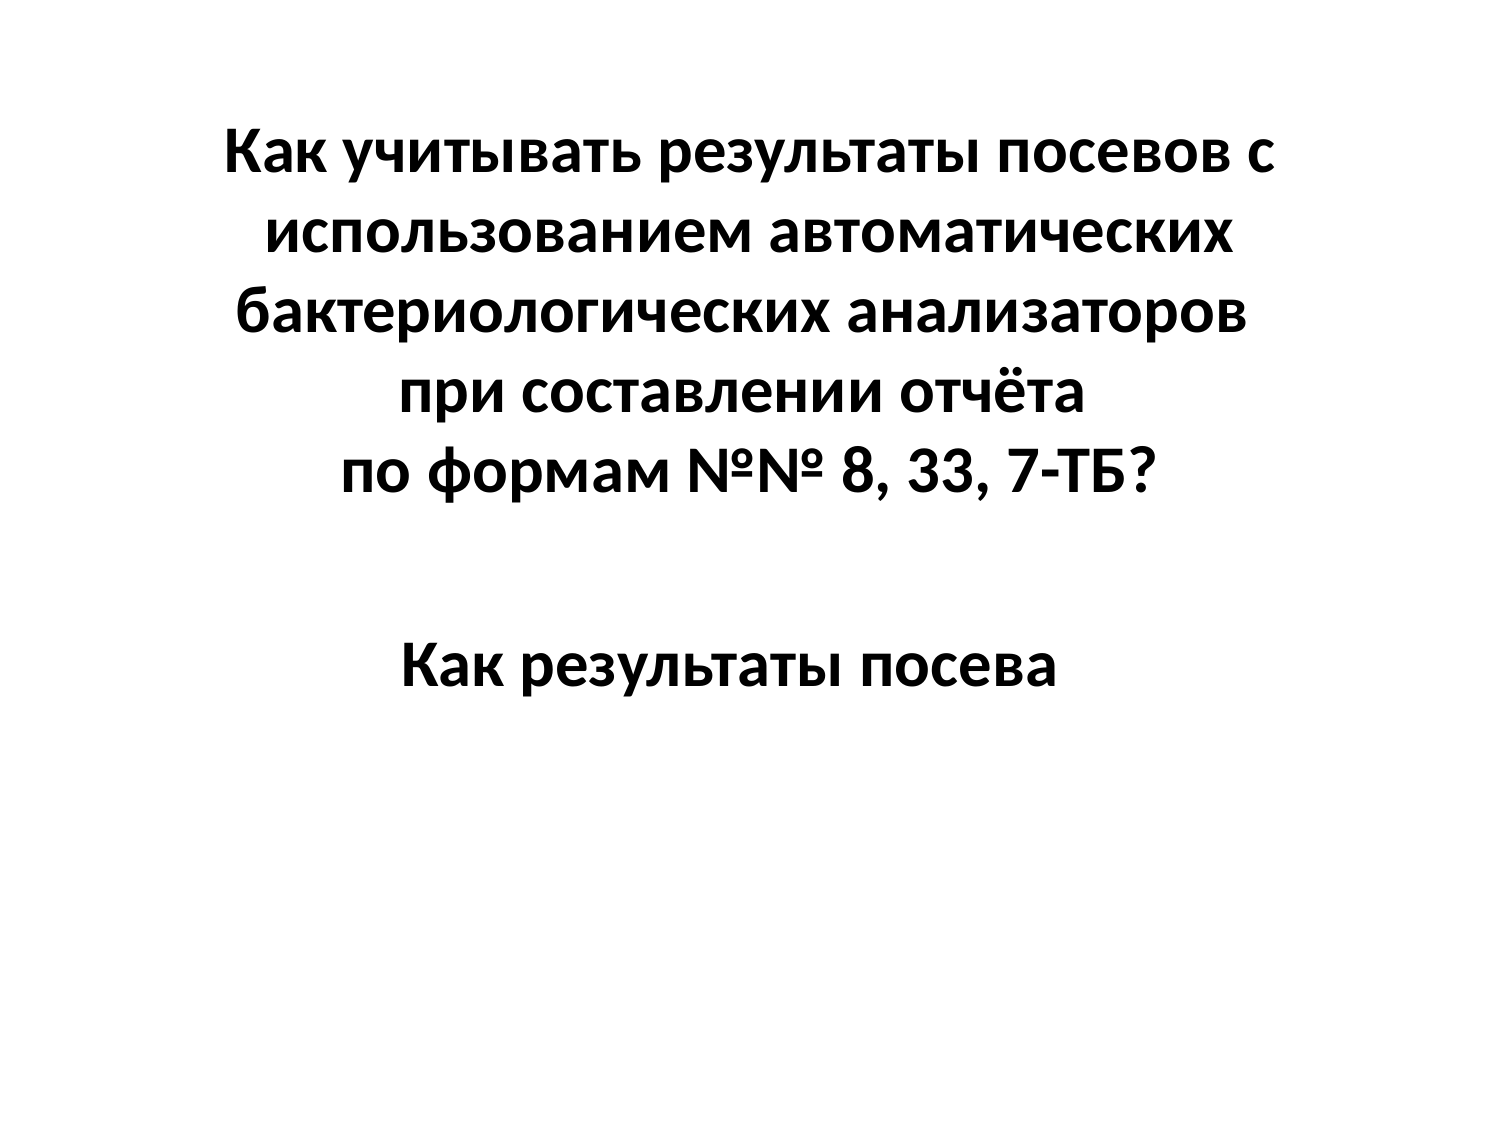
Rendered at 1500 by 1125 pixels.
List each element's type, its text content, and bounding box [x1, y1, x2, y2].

title Как учитывать результаты посевов с использованием автоматических бактериологических анализаторов при составлении отчёта по формам №№ 8, 33, 7-ТБ? [49, 212, 1451, 401]
list Как результаты посева [62, 612, 1413, 738]
